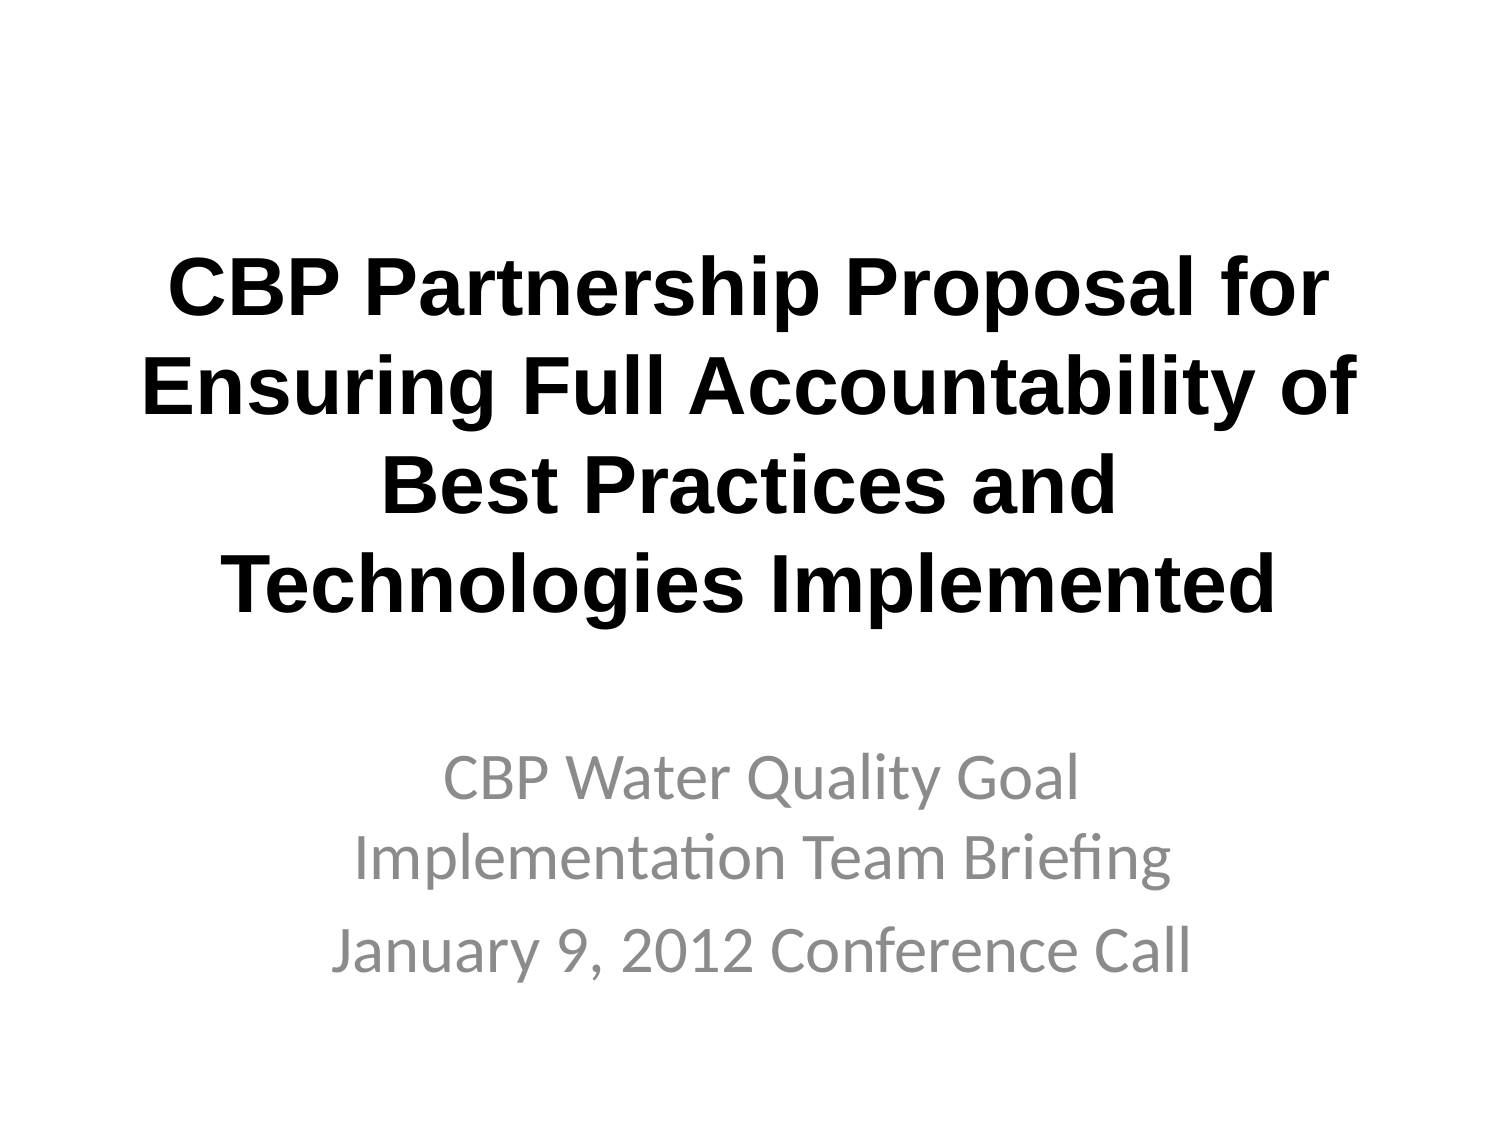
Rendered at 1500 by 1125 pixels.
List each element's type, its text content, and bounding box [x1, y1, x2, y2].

subtitle CBP Water Quality Goal Implementation Team Briefing January 9, 2012 Conference Call [237, 725, 1288, 1013]
title CBP Partnership Proposal for Ensuring Full Accountability of Best Practices and Technologies Implemented [112, 224, 1388, 638]
